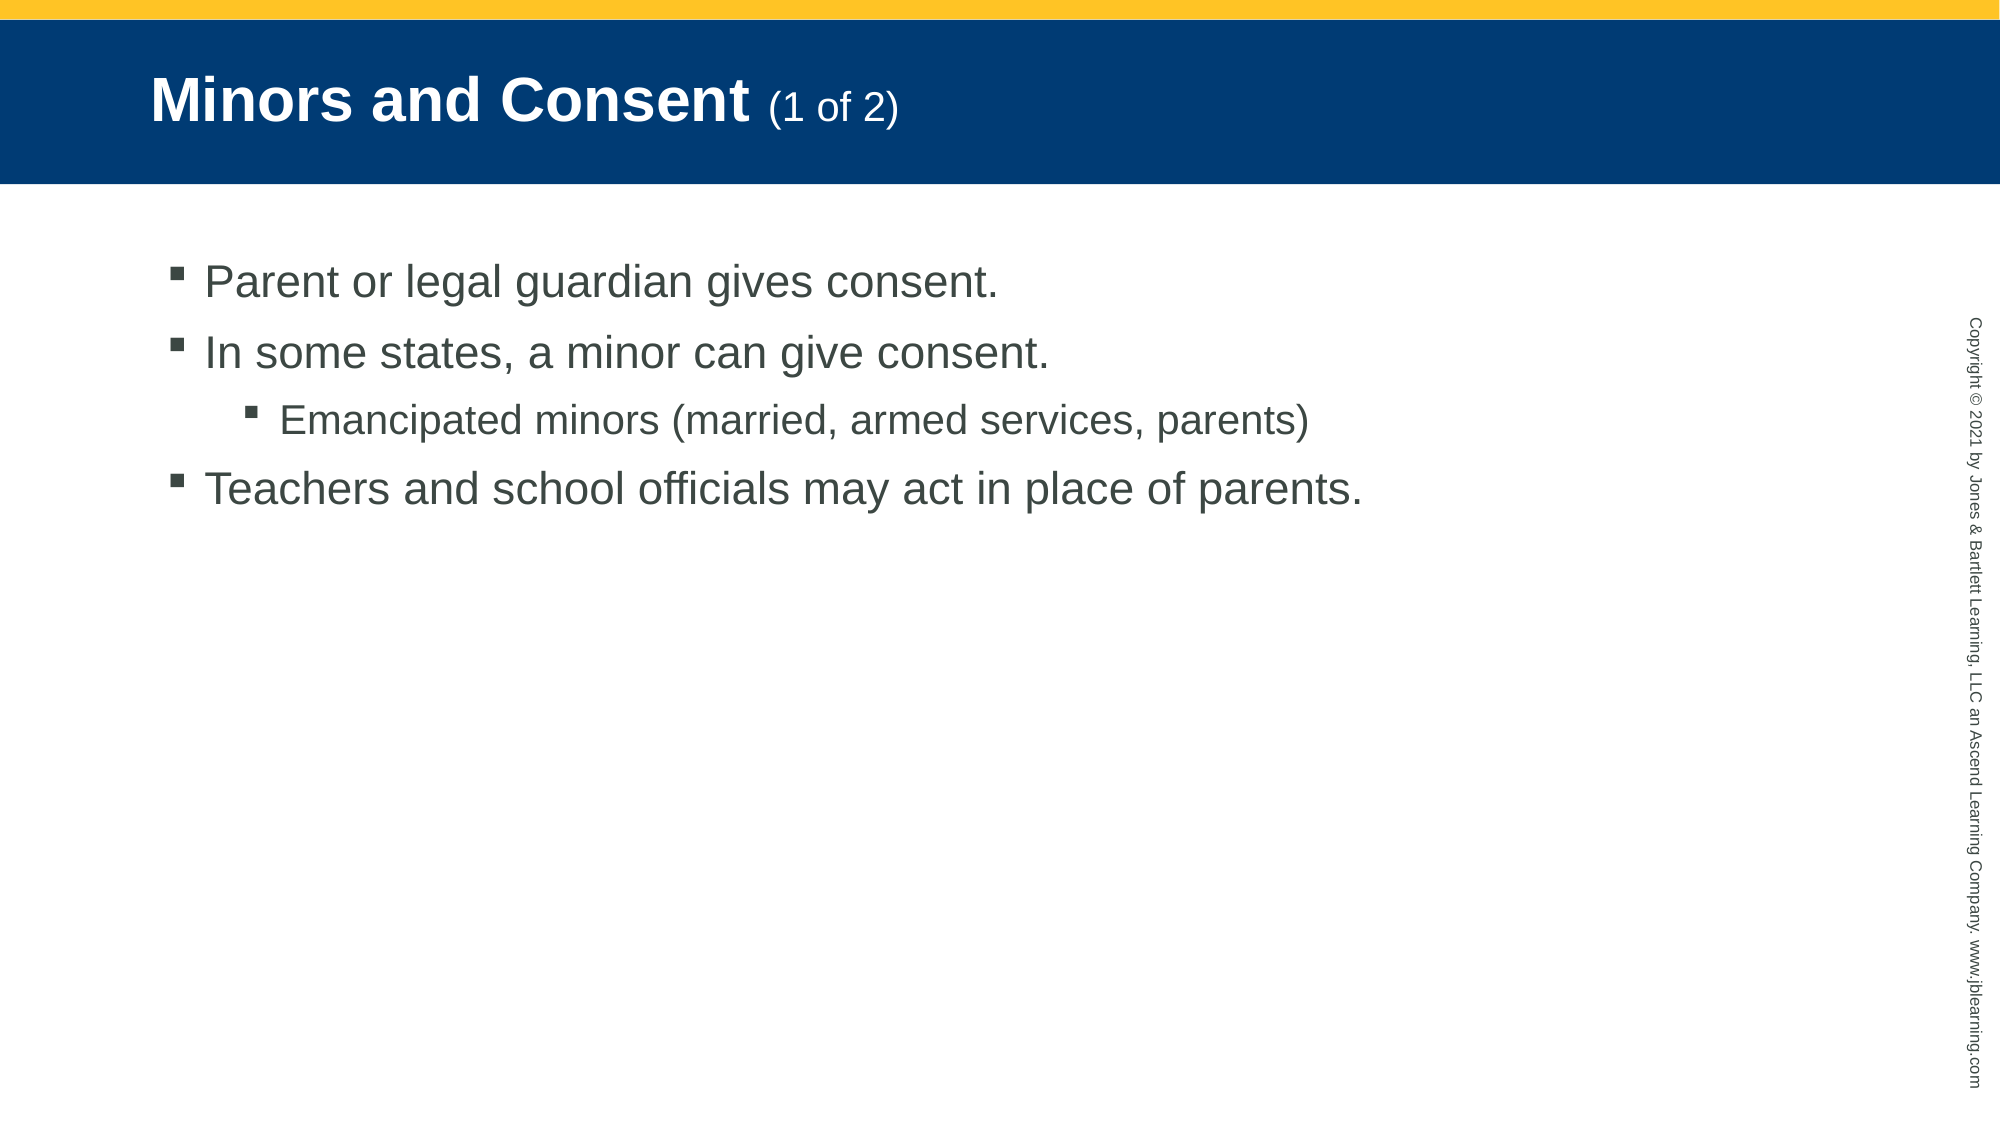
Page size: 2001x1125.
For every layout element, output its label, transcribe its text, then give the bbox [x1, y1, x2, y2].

title Minors and Consent (1 of 2) [0, 19, 2000, 185]
list Parent or legal guardian gives consent. In some states, a minor can give consent. Emancipated minors (married, armed services, parents) Teachers and school officials may act in place of parents. [151, 244, 1840, 1016]
